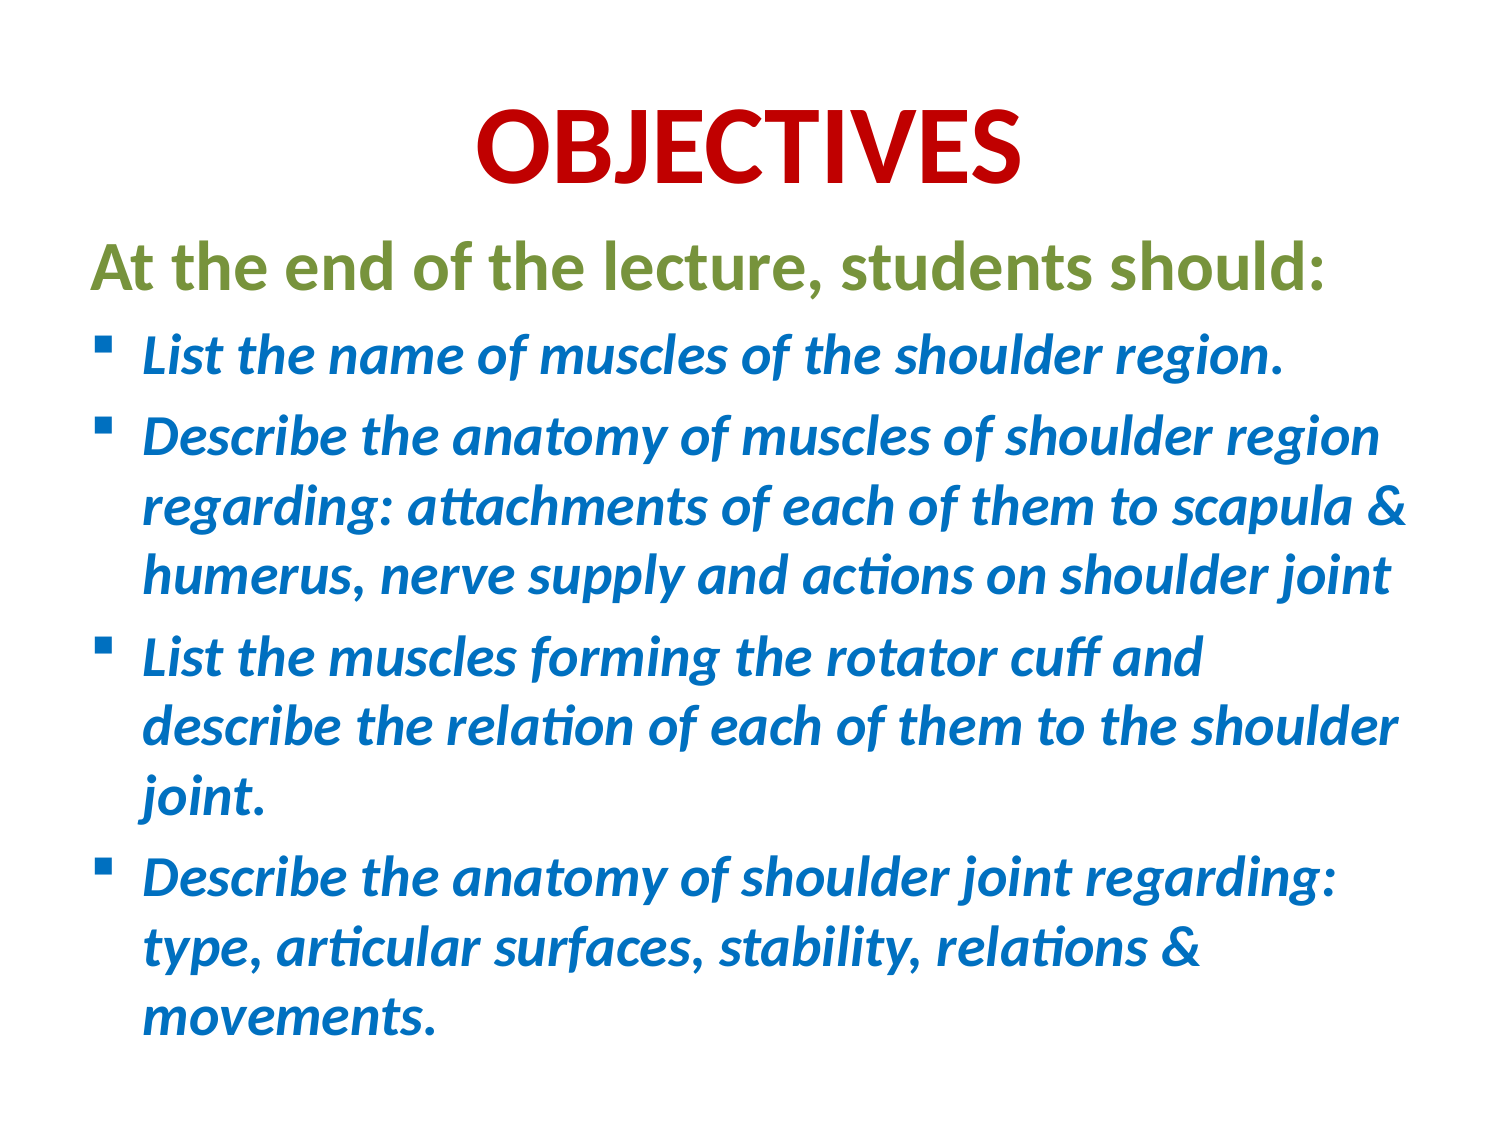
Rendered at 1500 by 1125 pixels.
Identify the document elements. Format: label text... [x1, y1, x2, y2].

list At the end of the lecture, students should: List the name of muscles of the shoulder region. Describe the anatomy of muscles of shoulder region regarding: attachments of each of them to scapula & humerus, nerve supply and actions on shoulder joint List the muscles forming the rotator cuff and describe the relation of each of them to the shoulder joint. Describe the anatomy of shoulder joint regarding: type, articular surfaces, stability, relations & movements. [75, 212, 1425, 1088]
title OBJECTIVES [75, 45, 1425, 212]
